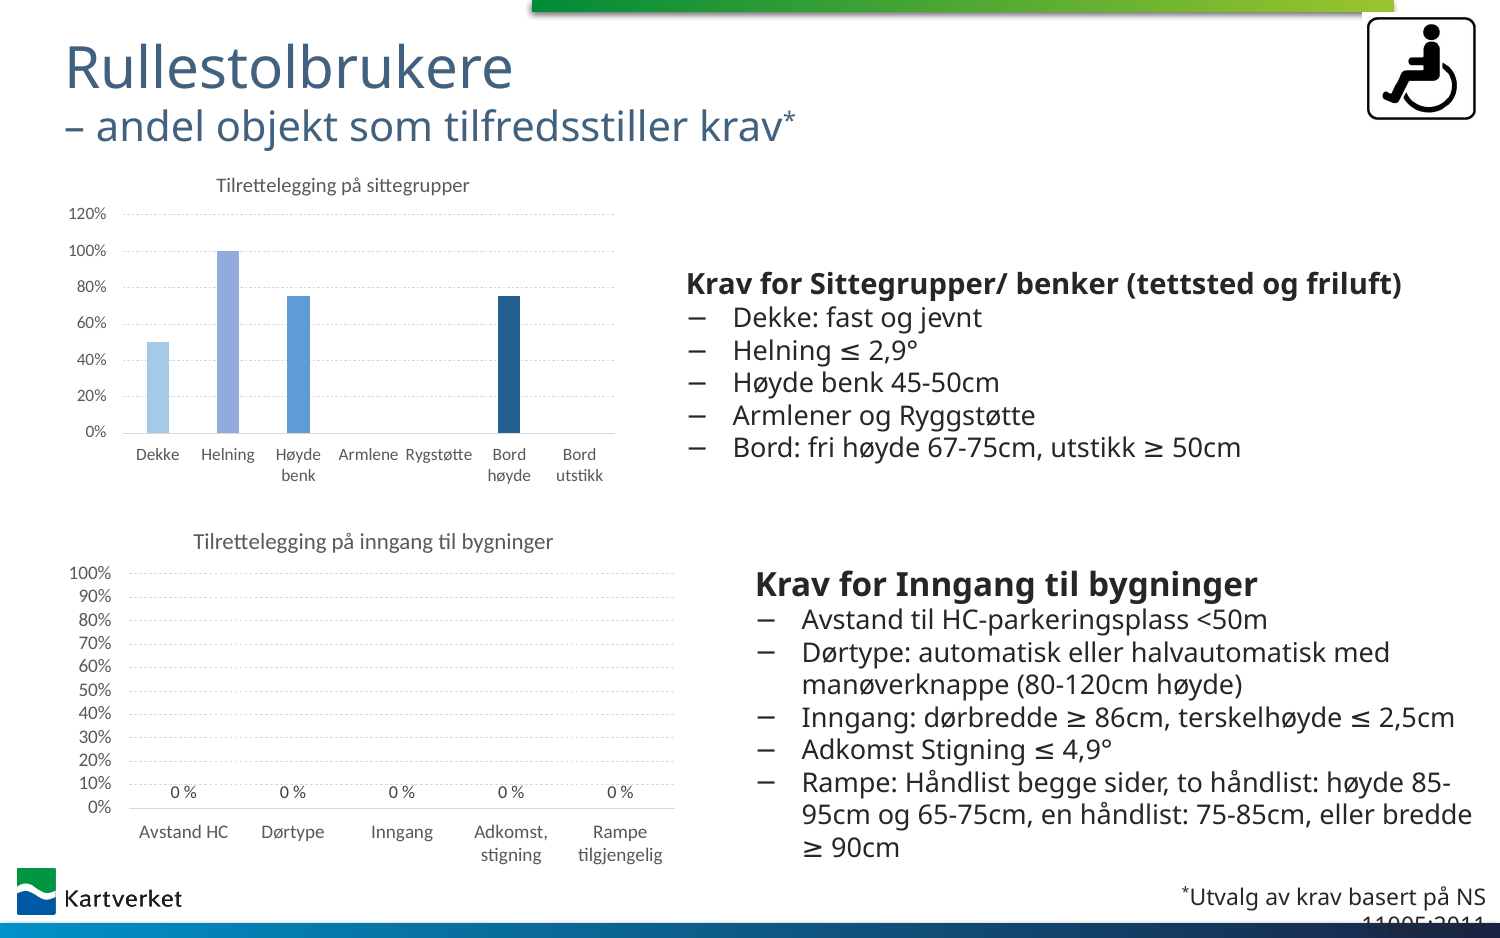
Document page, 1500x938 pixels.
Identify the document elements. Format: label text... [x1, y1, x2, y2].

text_box Krav for Inngang til bygninger Avstand til HC-parkeringsplass <50m Dørtype: automatisk eller halvautomatisk med manøverknappe (80-120cm høyde) Inngang: dørbredde ≥ 86cm, terskelhøyde ≤ 2,5cm Adkomst Stigning ≤ 4,9° Rampe: Håndlist begge sider, to håndlist: høyde 85-95cm og 65-75cm, en håndlist: 75-85cm, eller bredde ≥ 90cm [740, 555, 1491, 870]
picture [62, 520, 686, 874]
text_box *Utvalg av krav basert på NS 11005:2011 [1068, 873, 1500, 938]
text_box Rullestolbrukere – andel objekt som tilfredsstiller krav* [49, 25, 1431, 158]
picture [1362, 12, 1481, 126]
picture [62, 166, 625, 492]
text_box Krav for Sittegrupper/ benker (tettsted og friluft) Dekke: fast og jevnt Helning ≤ 2,9° Høyde benk 45-50cm Armlener og Ryggstøtte Bord: fri høyde 67-75cm, utstikk ≥ 50cm [670, 258, 1418, 471]
